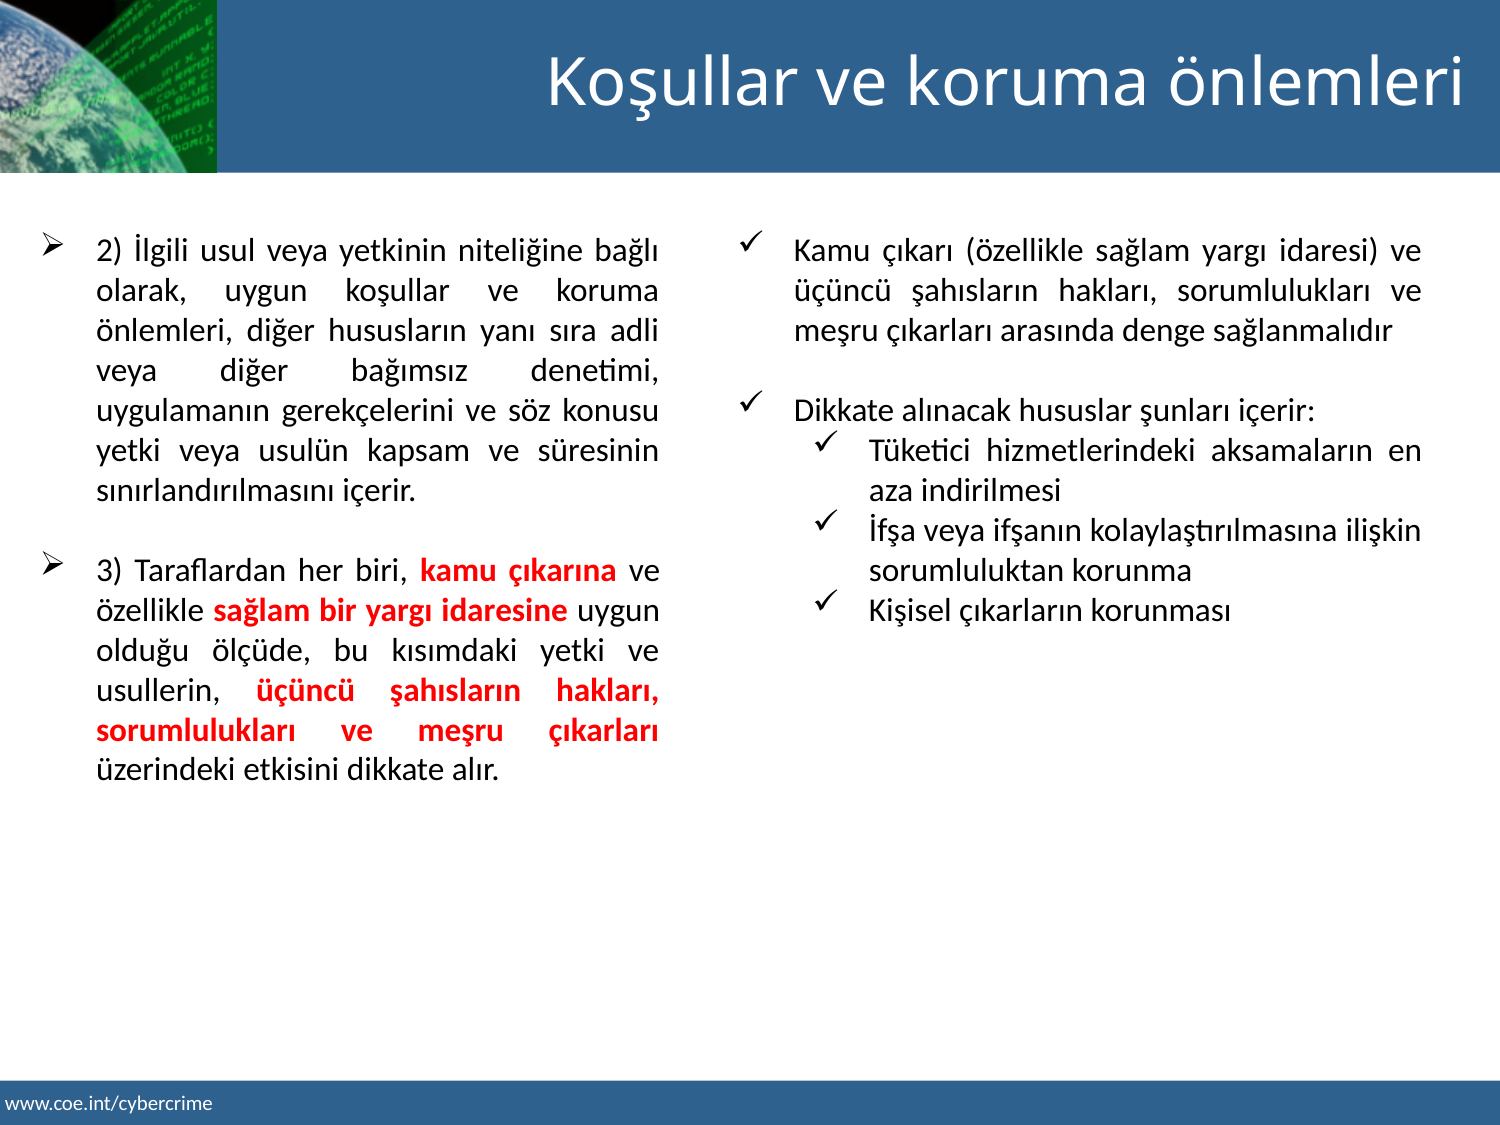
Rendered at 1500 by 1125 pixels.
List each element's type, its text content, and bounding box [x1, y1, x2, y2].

text_box 2) İlgili usul veya yetkinin niteliğine bağlı olarak, uygun koşullar ve koruma önlemleri, diğer hususların yanı sıra adli veya diğer bağımsız denetimi, uygulamanın gerekçelerini ve söz konusu yetki veya usulün kapsam ve süresinin sınırlandırılmasını içerir. 3) Taraflardan her biri, kamu çıkarına ve özellikle sağlam bir yargı idaresine uygun olduğu ölçüde, bu kısımdaki yetki ve usullerin, üçüncü şahısların hakları, sorumlulukları ve meşru çıkarları üzerindeki etkisini dikkate alır. [25, 221, 675, 795]
picture [0, 0, 217, 173]
text_box Koşullar ve koruma önlemleri [230, 31, 1483, 126]
text_box Kamu çıkarı (özellikle sağlam yargı idaresi) ve üçüncü şahısların hakları, sorumlulukları ve meşru çıkarları arasında denge sağlanmalıdır Dikkate alınacak hususlar şunları içerir: Tüketici hizmetlerindeki aksamaların en aza indirilmesi İfşa veya ifşanın kolaylaştırılmasına ilişkin sorumluluktan korunma Kişisel çıkarların korunması [722, 221, 1438, 636]
